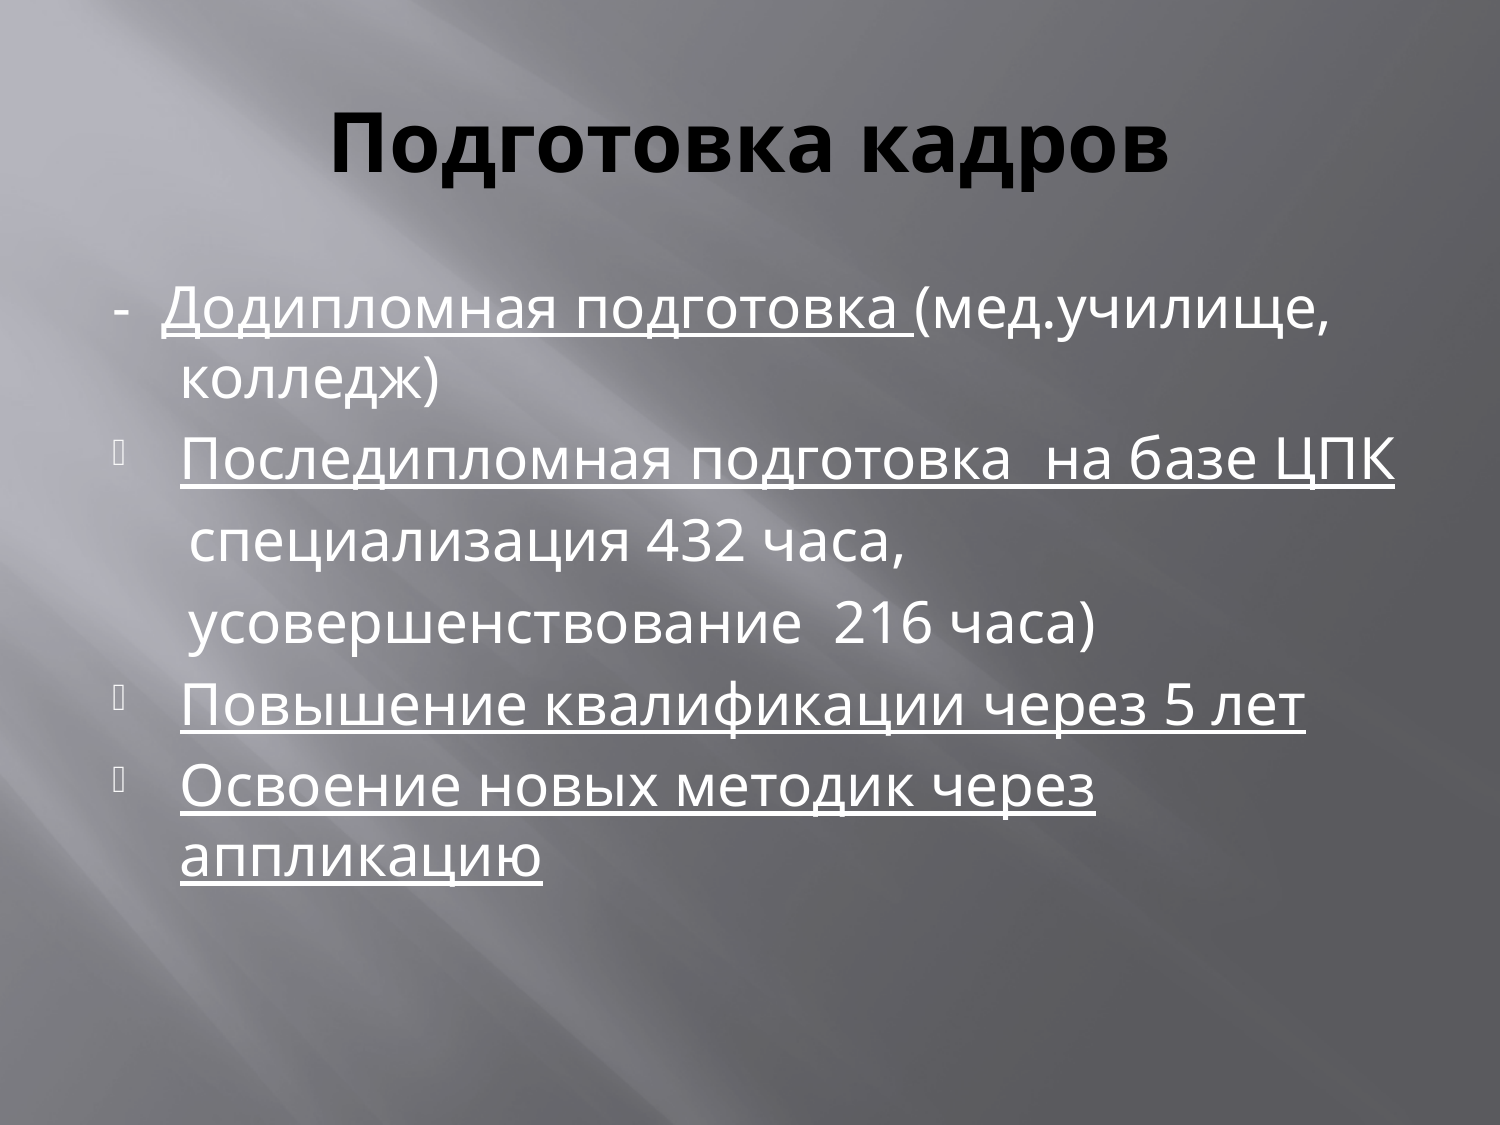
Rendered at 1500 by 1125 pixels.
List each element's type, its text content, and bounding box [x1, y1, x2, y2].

title Подготовка кадров [75, 45, 1425, 233]
list - Додипломная подготовка (мед.училище, колледж) Последипломная подготовка на базе ЦПК специализация 432 часа, усовершенствование 216 часа) Повышение квалификации через 5 лет Освоение новых методик через аппликацию [75, 262, 1425, 1035]
